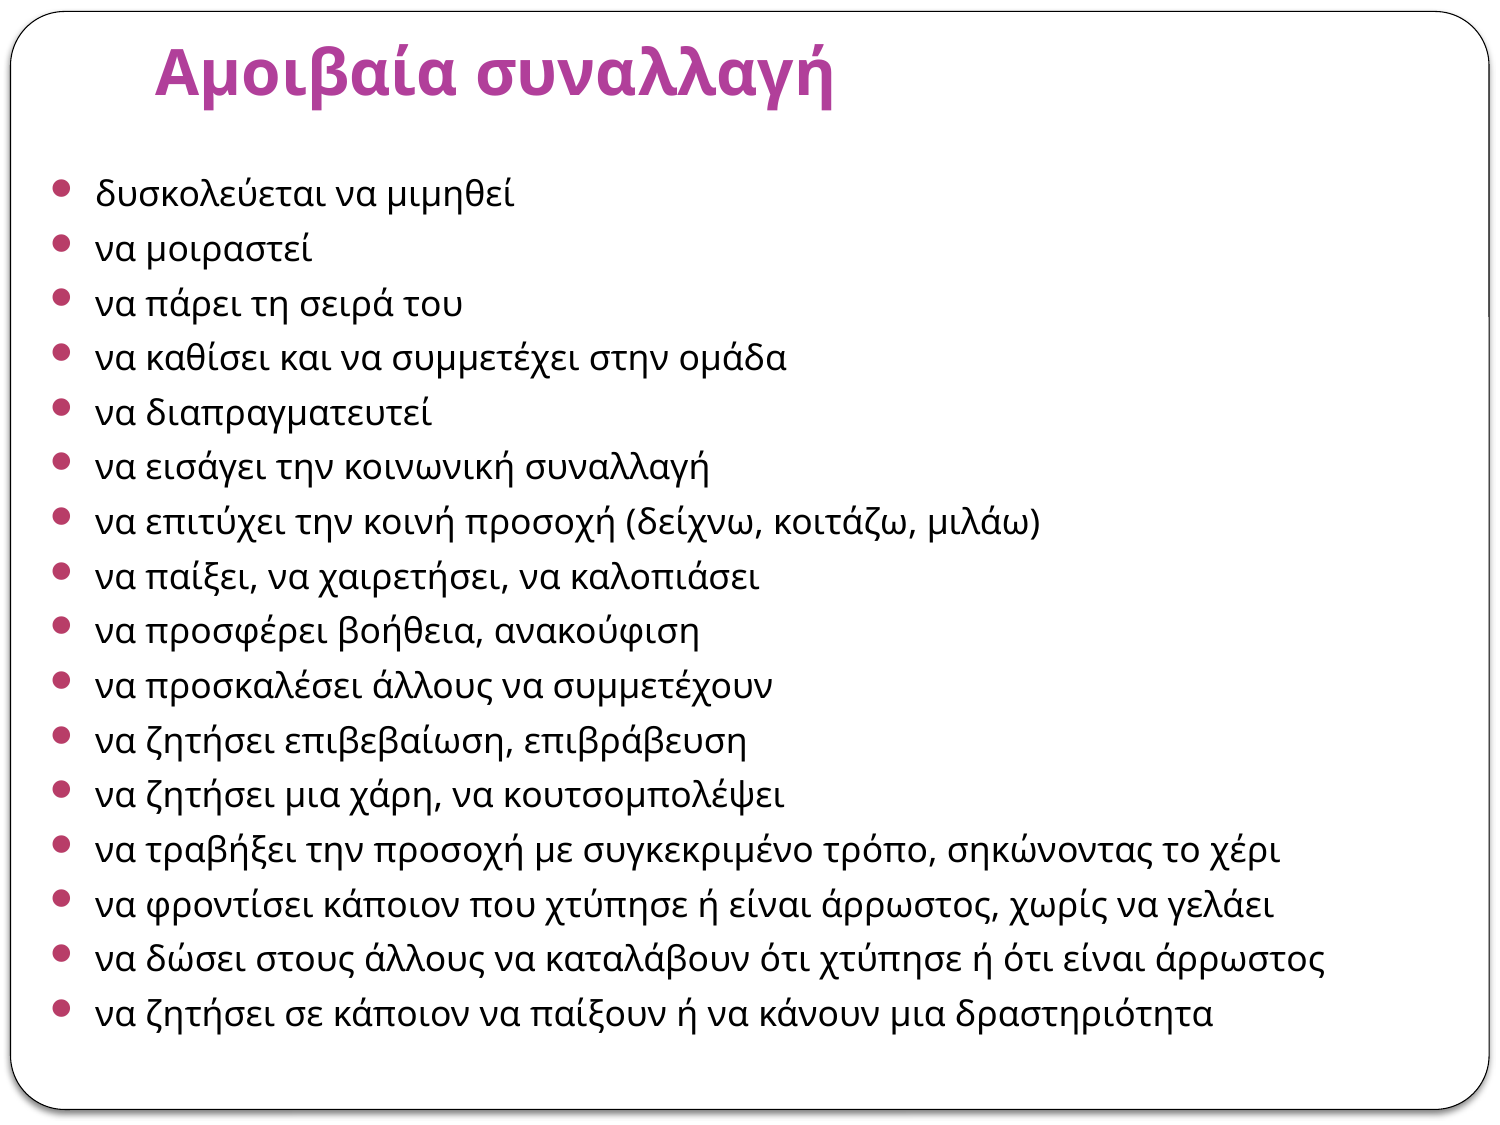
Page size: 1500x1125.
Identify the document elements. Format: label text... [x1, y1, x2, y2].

title Αμοιβαία συναλλαγή [140, 23, 1422, 124]
list δυσκολεύεται να μιμηθεί να μοιραστεί να πάρει τη σειρά του να καθίσει και να συμμετέχει στην ομάδα να διαπραγματευτεί να εισάγει την κοινωνική συναλλαγή να επιτύχει την κοινή προσοχή (δείχνω, κοιτάζω, μιλάω) να παίξει, να χαιρετήσει, να καλοπιάσει να προσφέρει βοήθεια, ανακούφιση να προσκαλέσει άλλους να συμμετέχουν να ζητήσει επιβεβαίωση, επιβράβευση να ζητήσει μια χάρη, να κουτσομπολέψει να τραβήξει την προσοχή με συγκεκριμένο τρόπο, σηκώνοντας το χέρι να φροντίσει κάποιον που χτύπησε ή είναι άρρωστος, χωρίς να γελάει να δώσει στους άλλους να καταλάβουν ότι χτύπησε ή ότι είναι άρρωστος να ζητήσει σε κάποιον να παίξουν ή να κάνουν μια δραστηριότητα [35, 164, 1454, 1055]
